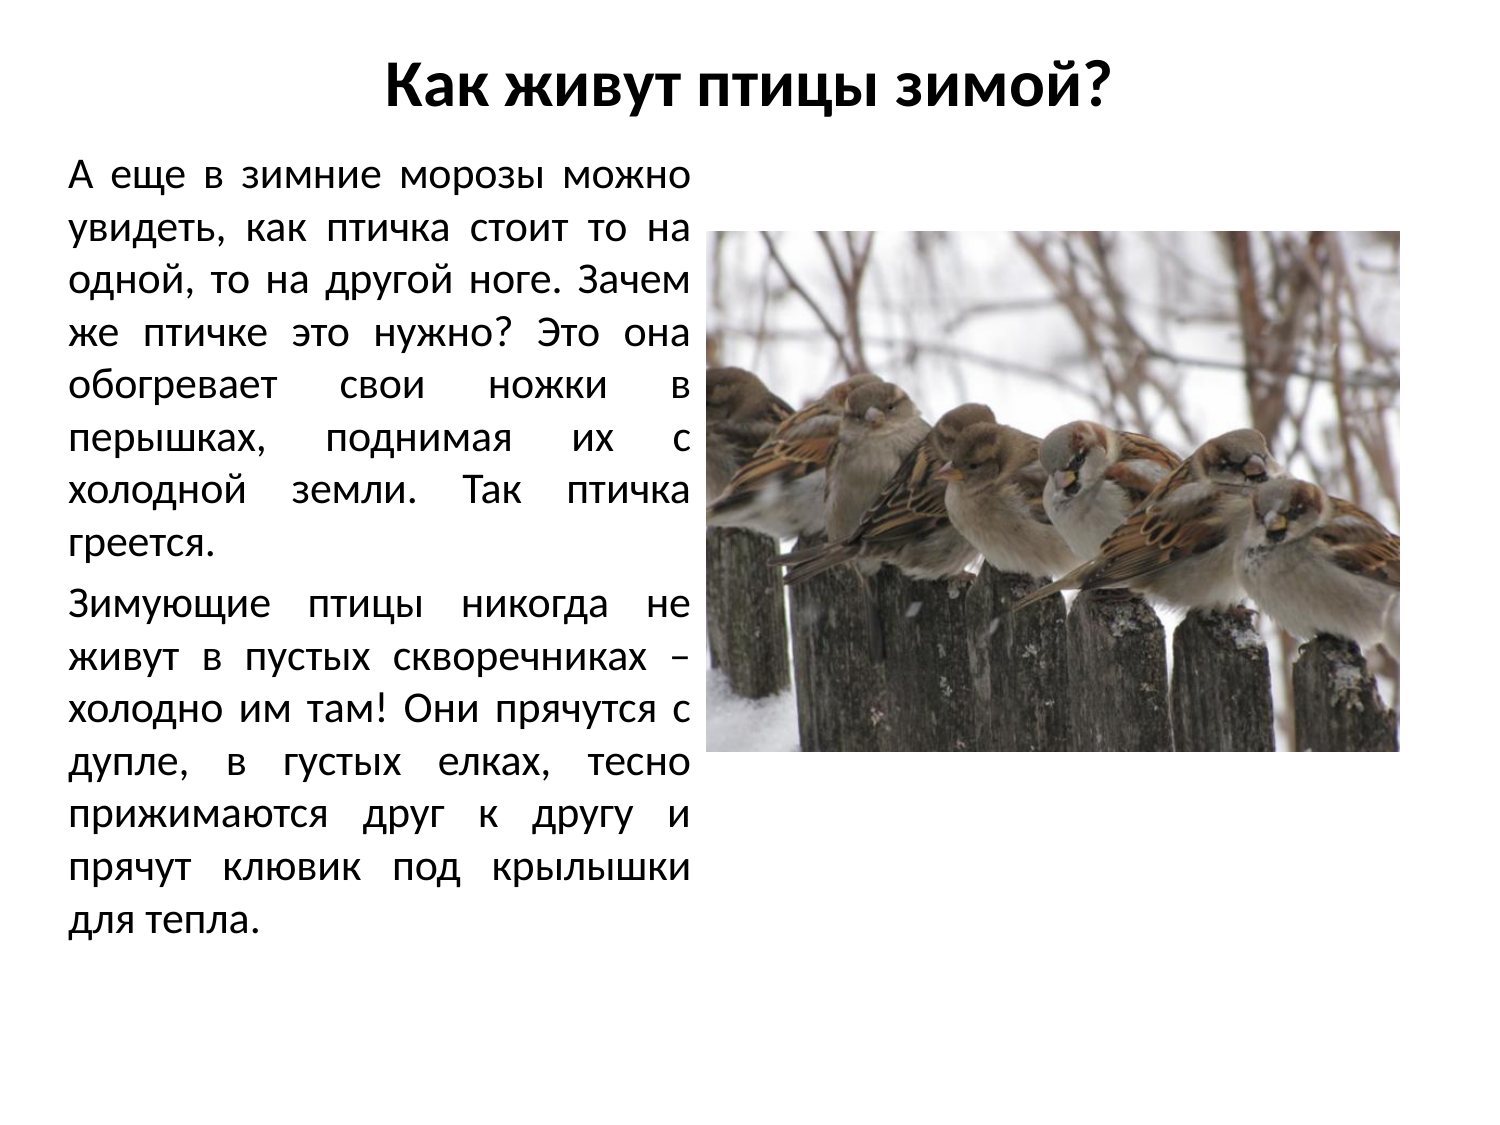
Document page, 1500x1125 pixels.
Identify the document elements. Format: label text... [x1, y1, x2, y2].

title Как живут птицы зимой? [75, 30, 1425, 209]
list А еще в зимние морозы можно увидеть, как птичка стоит то на одной, то на другой ноге. Зачем же птичке это нужно? Это она обогревает свои ножки в перышках, поднимая их с холодной земли. Так птичка греется. Зимующие птицы никогда не живут в пустых скворечниках – холодно им там! Они прячутся с дупле, в густых елках, тесно прижимаются друг к другу и прячут клювик под крылышки для тепла. [53, 137, 707, 1071]
picture [706, 231, 1400, 752]
